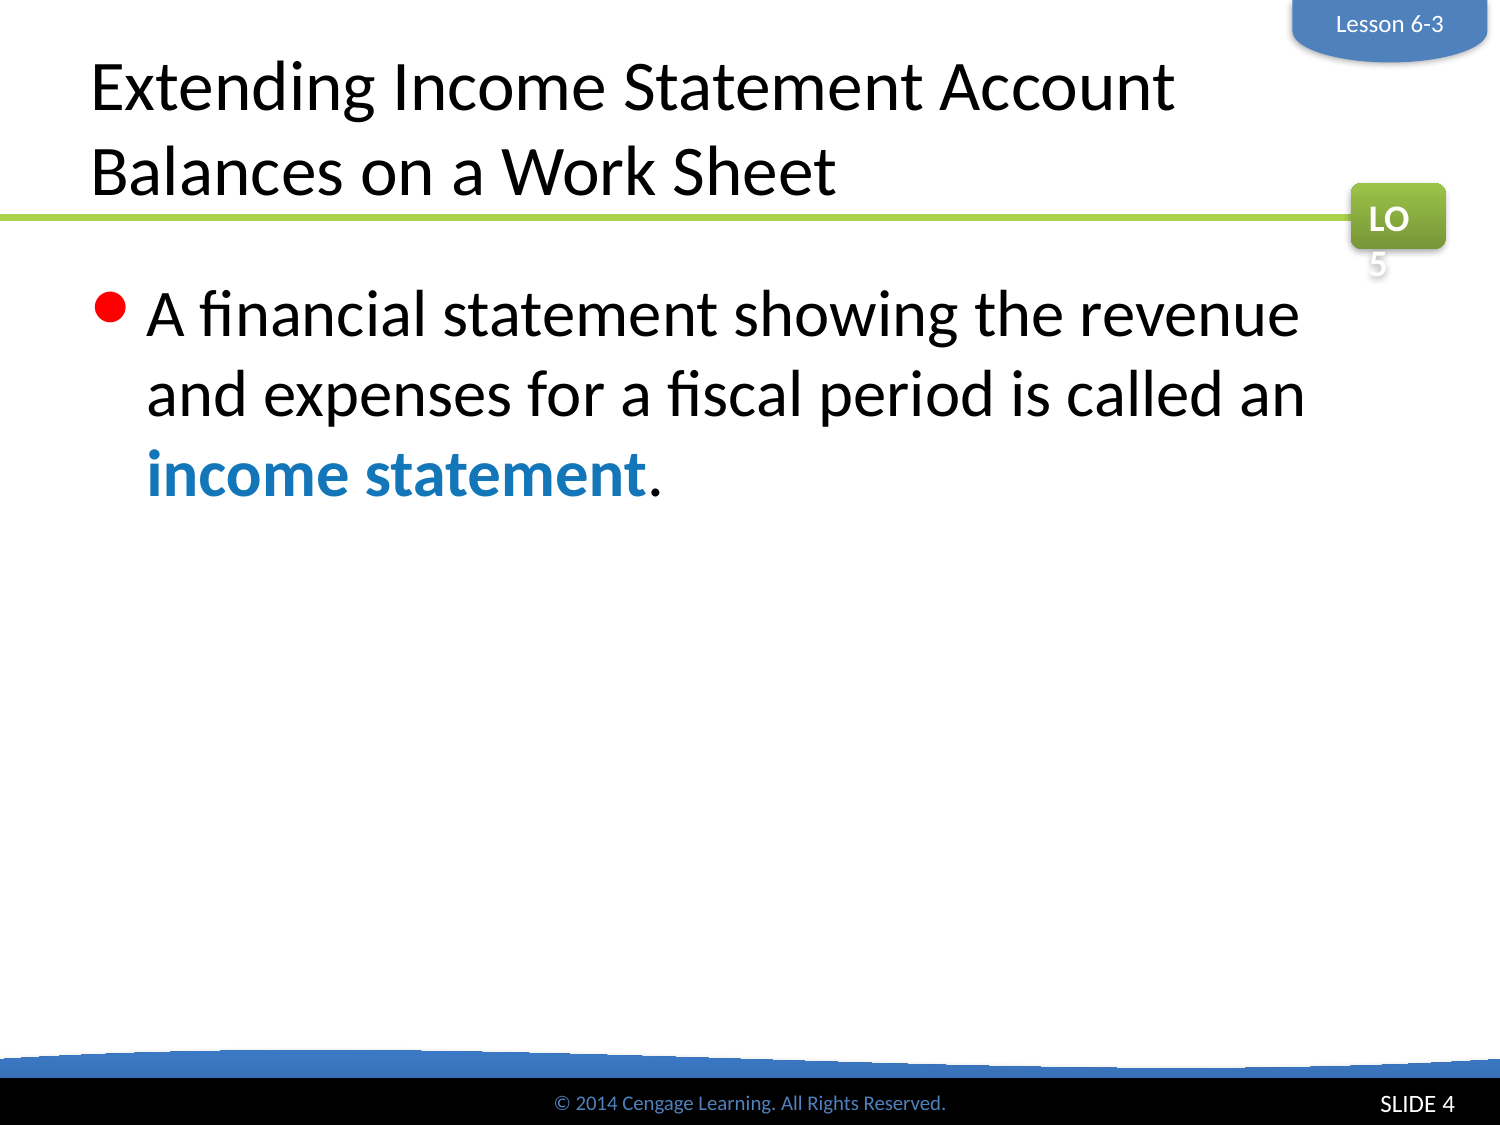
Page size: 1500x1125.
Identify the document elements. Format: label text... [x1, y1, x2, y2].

list A financial statement showing the revenue and expenses for a fiscal period is called an income statement. [75, 262, 1425, 1005]
title Extending Income Statement Account Balances on a Work Sheet [75, 29, 1350, 218]
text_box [1292, 0, 1488, 63]
slide_number SLIDE 4 [1170, 1080, 1470, 1125]
text_box LO5 [1350, 183, 1446, 250]
